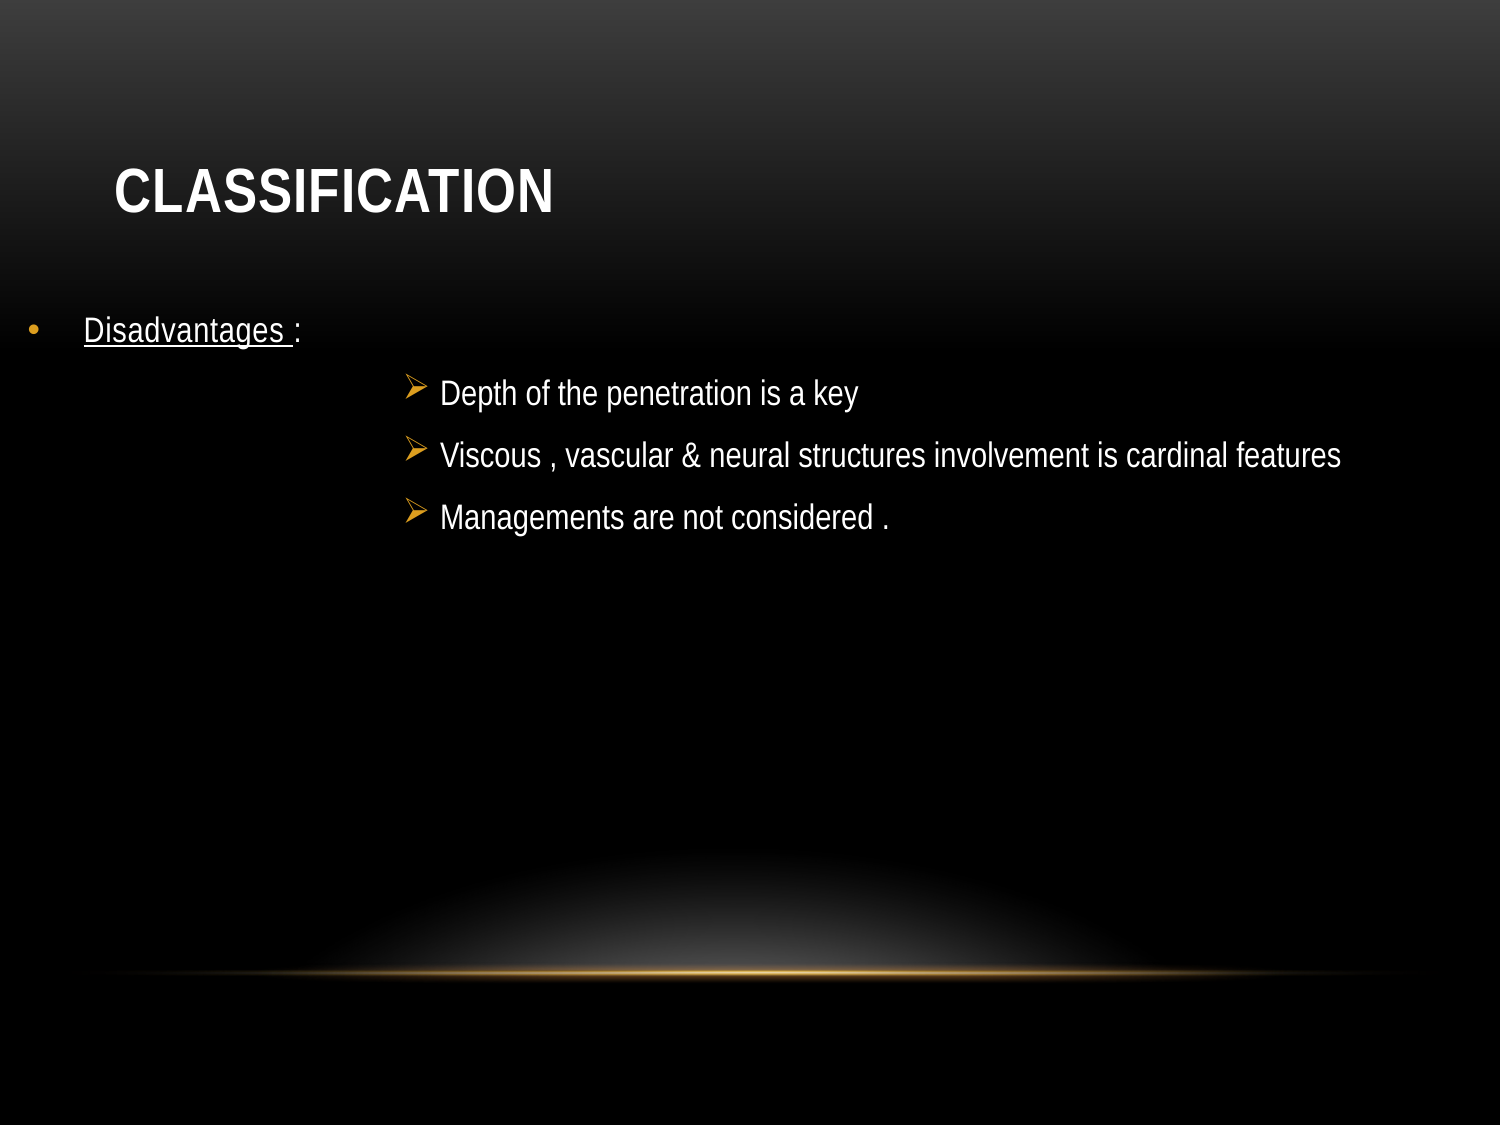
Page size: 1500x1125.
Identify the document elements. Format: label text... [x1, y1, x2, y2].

list Disadvantages : Depth of the penetration is a key Viscous , vascular & neural structures involvement is cardinal features Managements are not considered . [12, 299, 1463, 1005]
picture [0, 0, 1500, 1125]
title Classification [99, 45, 1400, 233]
